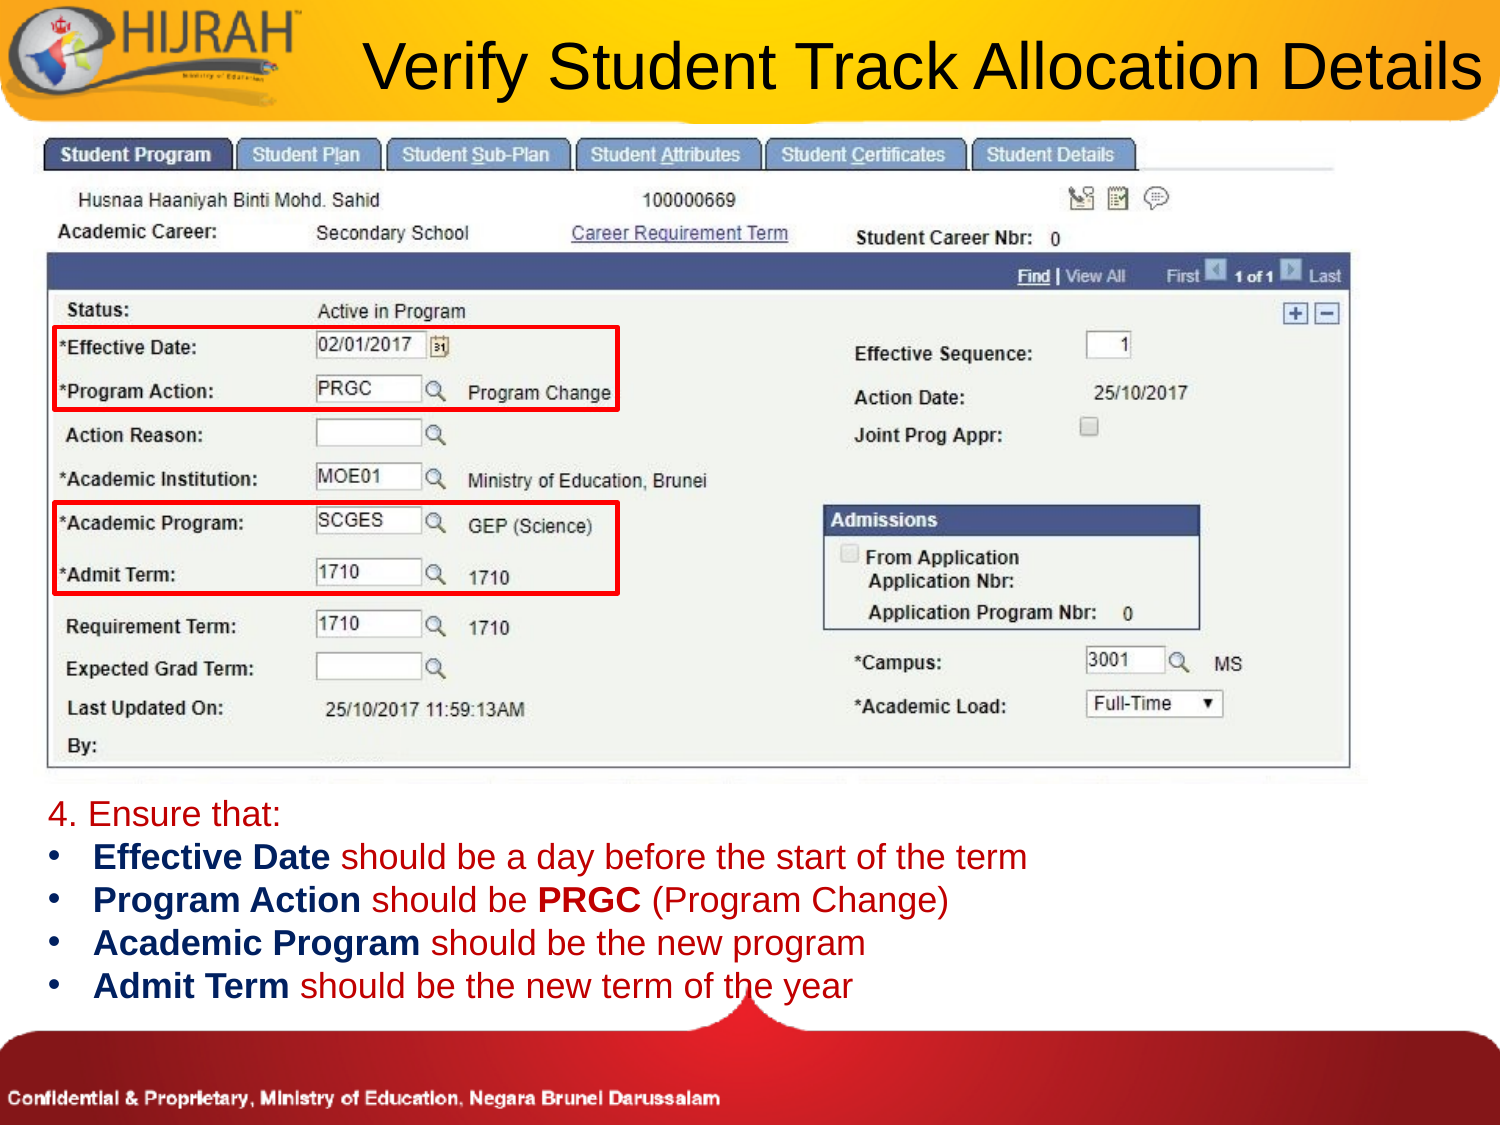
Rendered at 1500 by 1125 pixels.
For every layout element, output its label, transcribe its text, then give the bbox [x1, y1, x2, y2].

picture [0, 0, 1500, 1125]
title Verify Student Track Allocation Details [324, 0, 1500, 126]
text_box 4. Ensure that: Effective Date should be a day before the start of the term Program Action should be PRGC (Program Change) Academic Program should be the new program Admit Term should be the new term of the year [33, 792, 1114, 1015]
